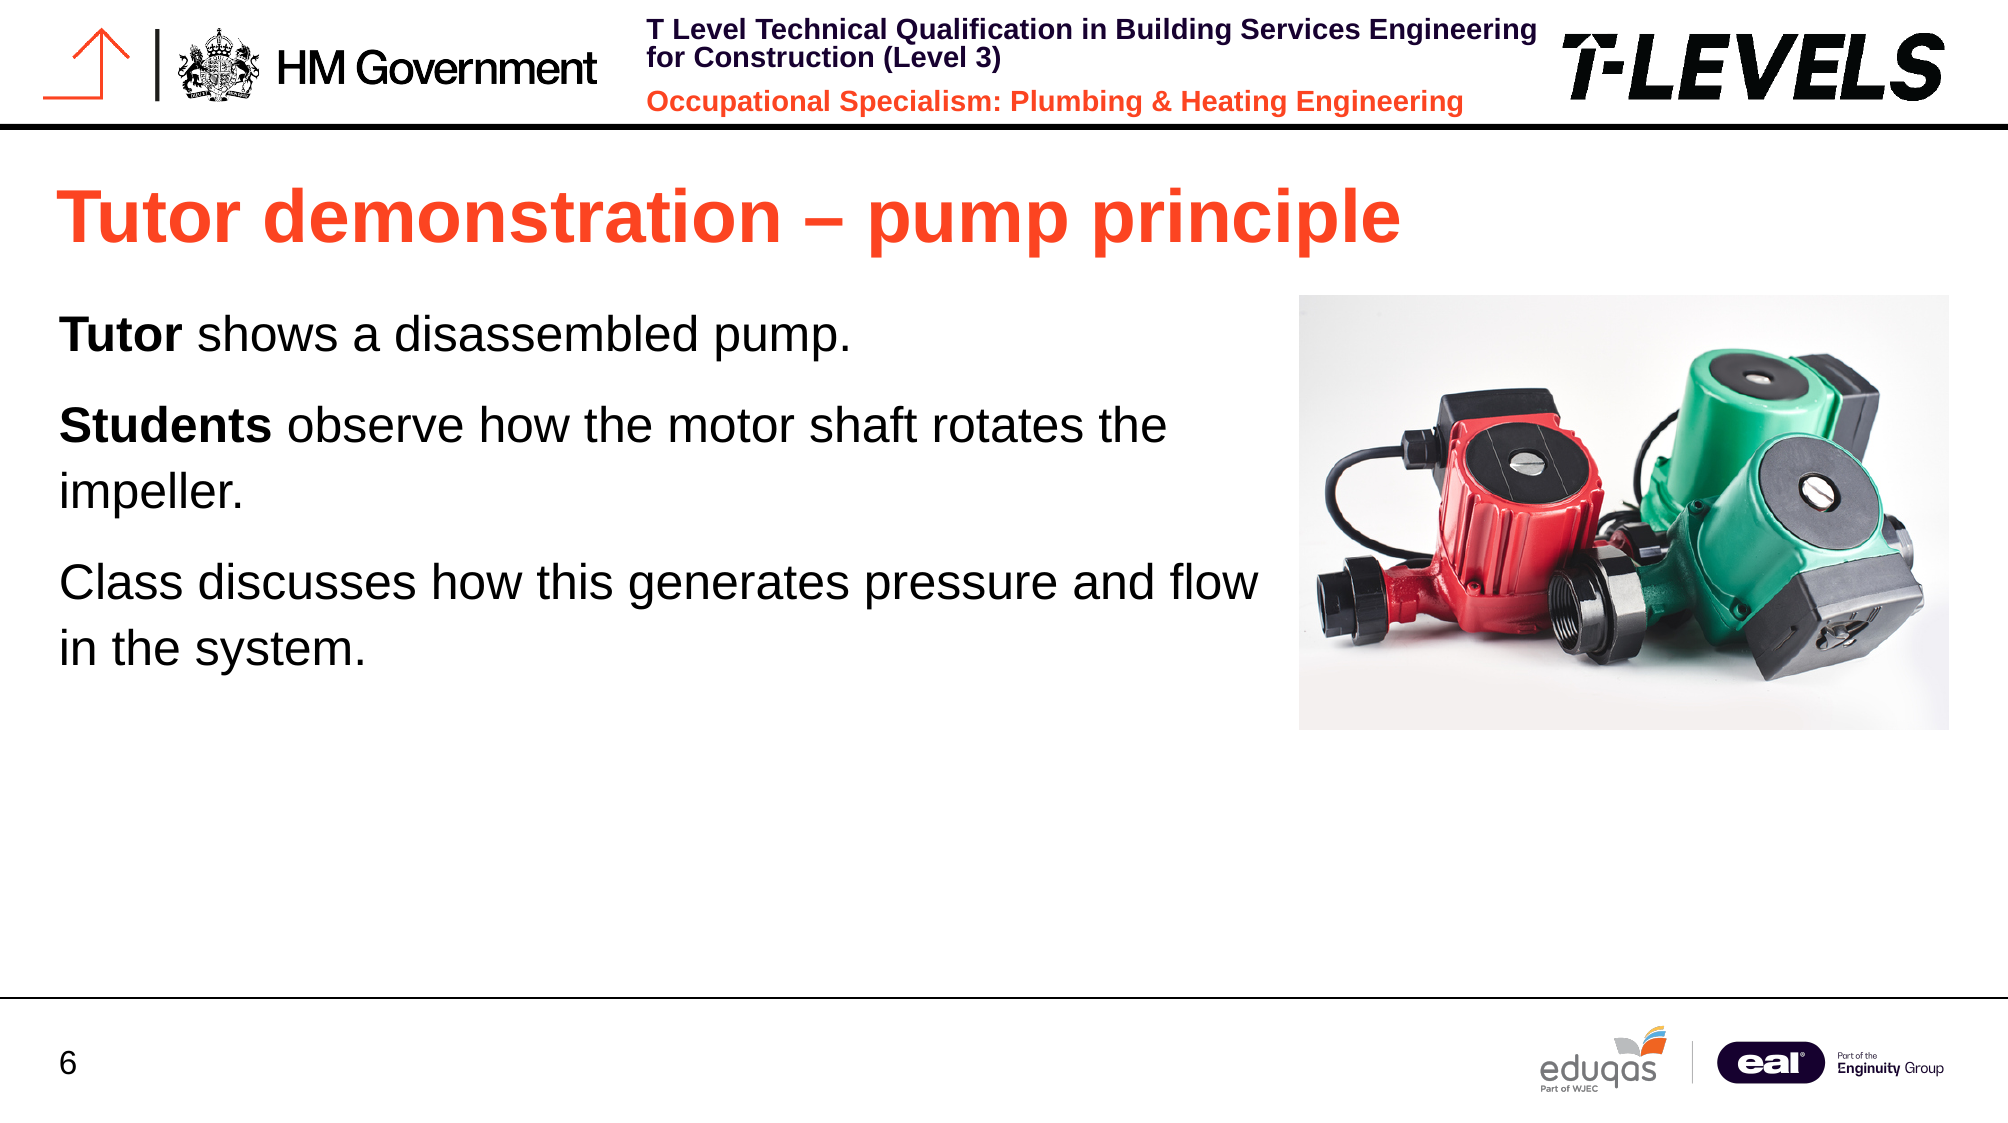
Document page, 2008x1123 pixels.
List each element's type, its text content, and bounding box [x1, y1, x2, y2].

title Tutor demonstration – pump principle [41, 111, 1949, 314]
picture [1535, 1021, 1949, 1097]
picture [155, 28, 597, 102]
picture [38, 27, 136, 100]
picture [1543, 25, 1964, 108]
picture [1298, 294, 1949, 730]
list Tutor shows a disassembled pump. Students observe how the motor shaft rotates the impeller. Class discusses how this generates pressure and flow in the system. [59, 295, 1300, 899]
